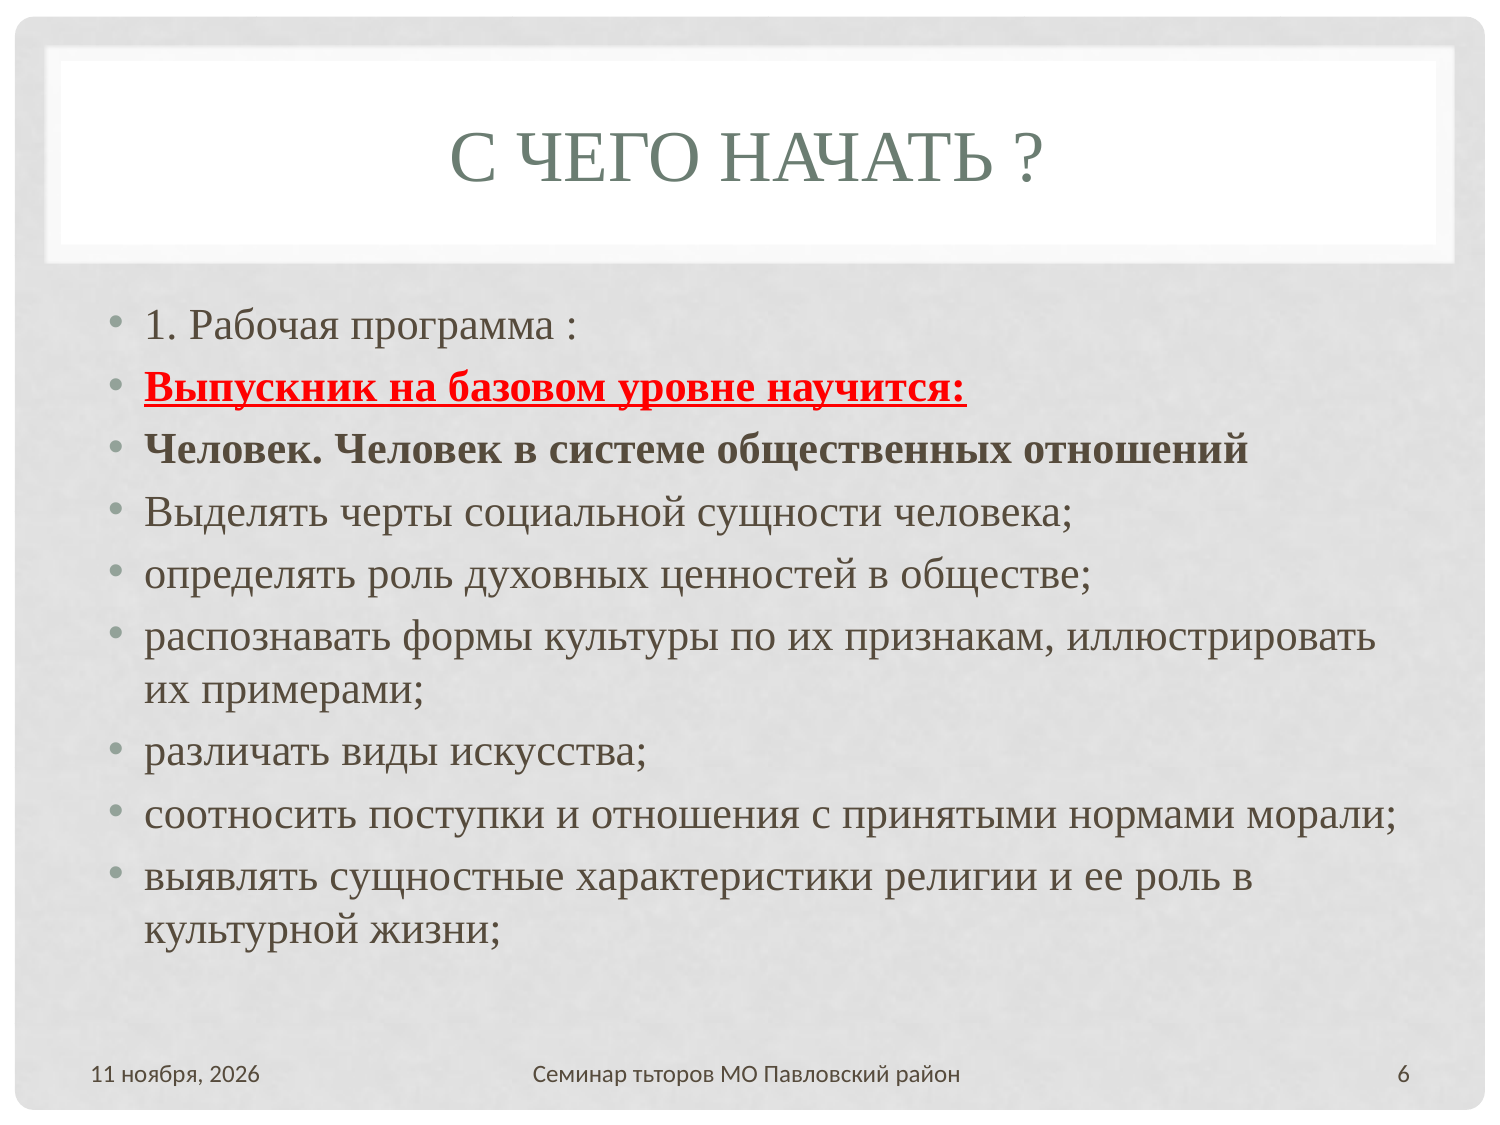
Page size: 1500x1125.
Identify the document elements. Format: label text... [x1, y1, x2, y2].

slide_number Август 19 [75, 1042, 425, 1103]
footer Семинар тьторов МО Павловский район [512, 1042, 988, 1103]
list 1. Рабочая программа : Выпускник на базовом уровне научится: Человек. Человек в системе общественных отношений Выделять черты социальной сущности человека; определять роль духовных ценностей в обществе; распознавать формы культуры по их признакам, иллюстрировать их примерами; различать виды искусства; соотносить поступки и отношения с принятыми нормами морали; выявлять сущностные характеристики религии и ее роль в культурной жизни; [75, 287, 1425, 1005]
title С чего начать ? [69, 66, 1425, 238]
slide_number 6 [1074, 1042, 1425, 1103]
